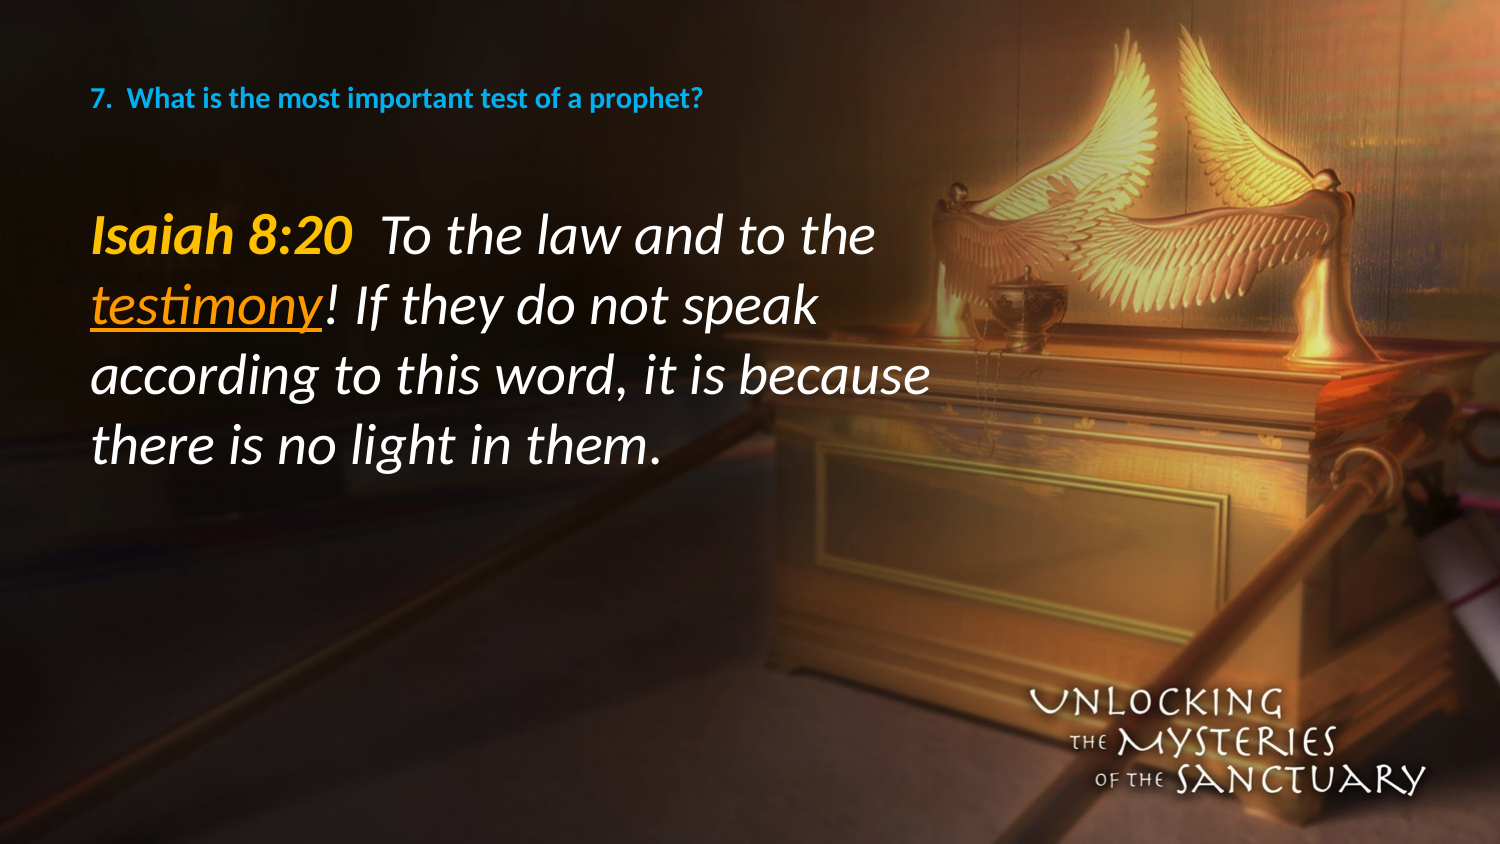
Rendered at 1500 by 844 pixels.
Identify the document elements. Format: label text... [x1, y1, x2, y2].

picture [0, 0, 1500, 844]
title 7. What is the most important test of a prophet? [75, 33, 1425, 175]
list Isaiah 8:20 To the law and to the testimony! If they do not speak according to this word, it is because there is no light in them. [75, 188, 963, 754]
